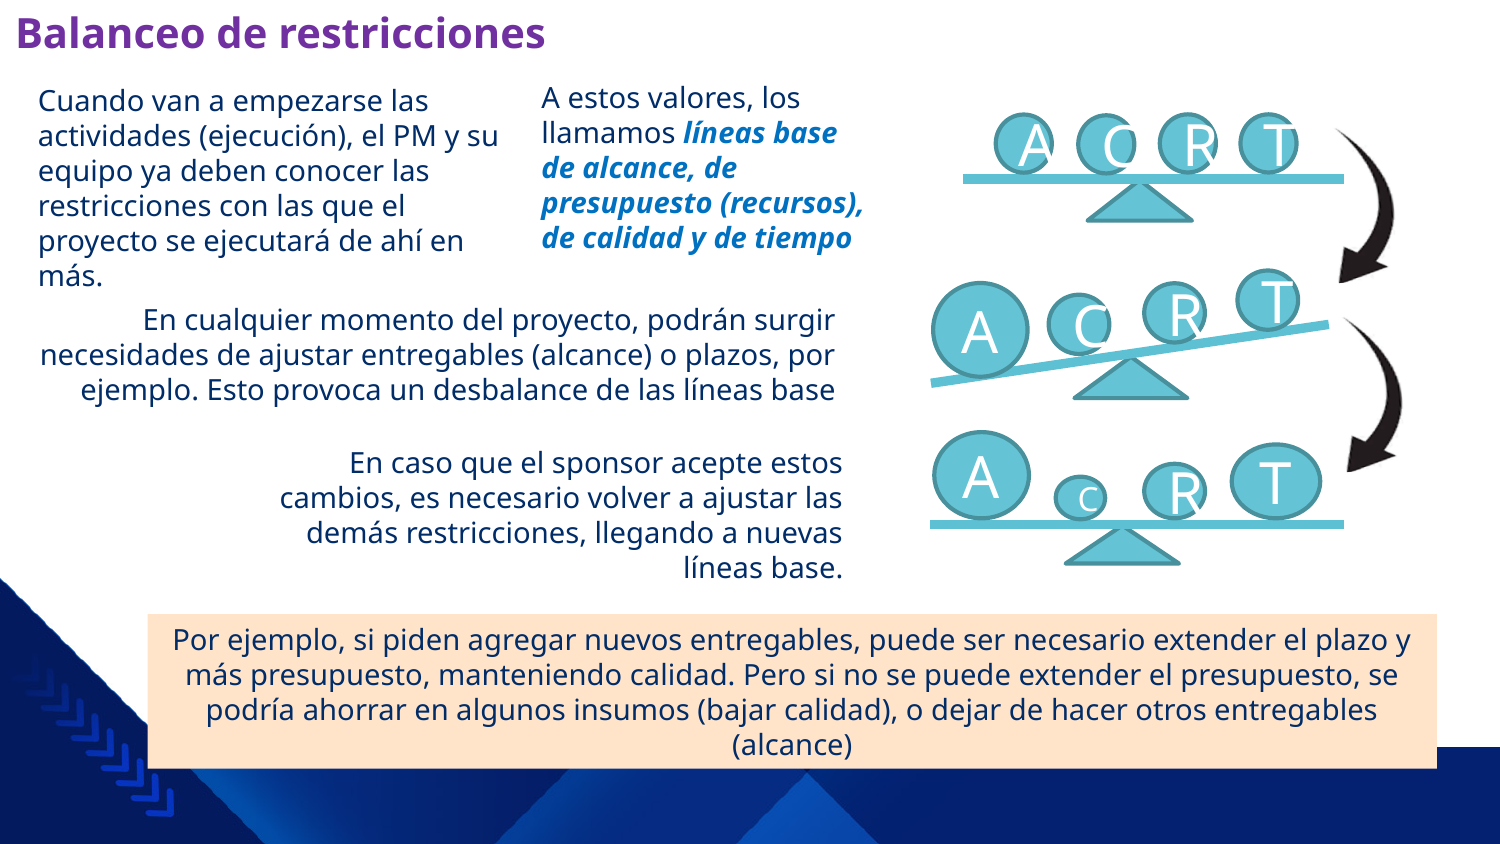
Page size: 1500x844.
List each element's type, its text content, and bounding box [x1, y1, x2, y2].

text_box En cualquier momento del proyecto, podrán surgir necesidades de ajustar entregables (alcance) o plazos, por ejemplo. Esto provoca un desbalance de las líneas base [20, 293, 851, 414]
text_box Balanceo de restricciones [0, 0, 1290, 68]
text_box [930, 270, 1330, 399]
text_box Cuando van a empezarse las actividades (ejecución), el PM y su equipo ya deben conocer las restricciones con las que el proyecto se ejecutará de ahí en más. [23, 74, 527, 293]
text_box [962, 114, 1345, 221]
text_box En caso que el sponsor acepte estos cambios, es necesario volver a ajustar las demás restricciones, llegando a nuevas líneas base. [208, 436, 858, 592]
text_box Por ejemplo, si piden agregar nuevos entregables, puede ser necesario extender el plazo y más presupuesto, manteniendo calidad. Pero si no se puede extender el presupuesto, se podría ahorrar en algunos insumos (bajar calidad), o dejar de hacer otros entregables (alcance) [147, 614, 1437, 769]
text_box A estos valores, los llamamos líneas base de alcance, de presupuesto (recursos), de calidad y de tiempo [526, 72, 887, 262]
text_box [929, 431, 1345, 564]
picture [0, 0, 1500, 844]
